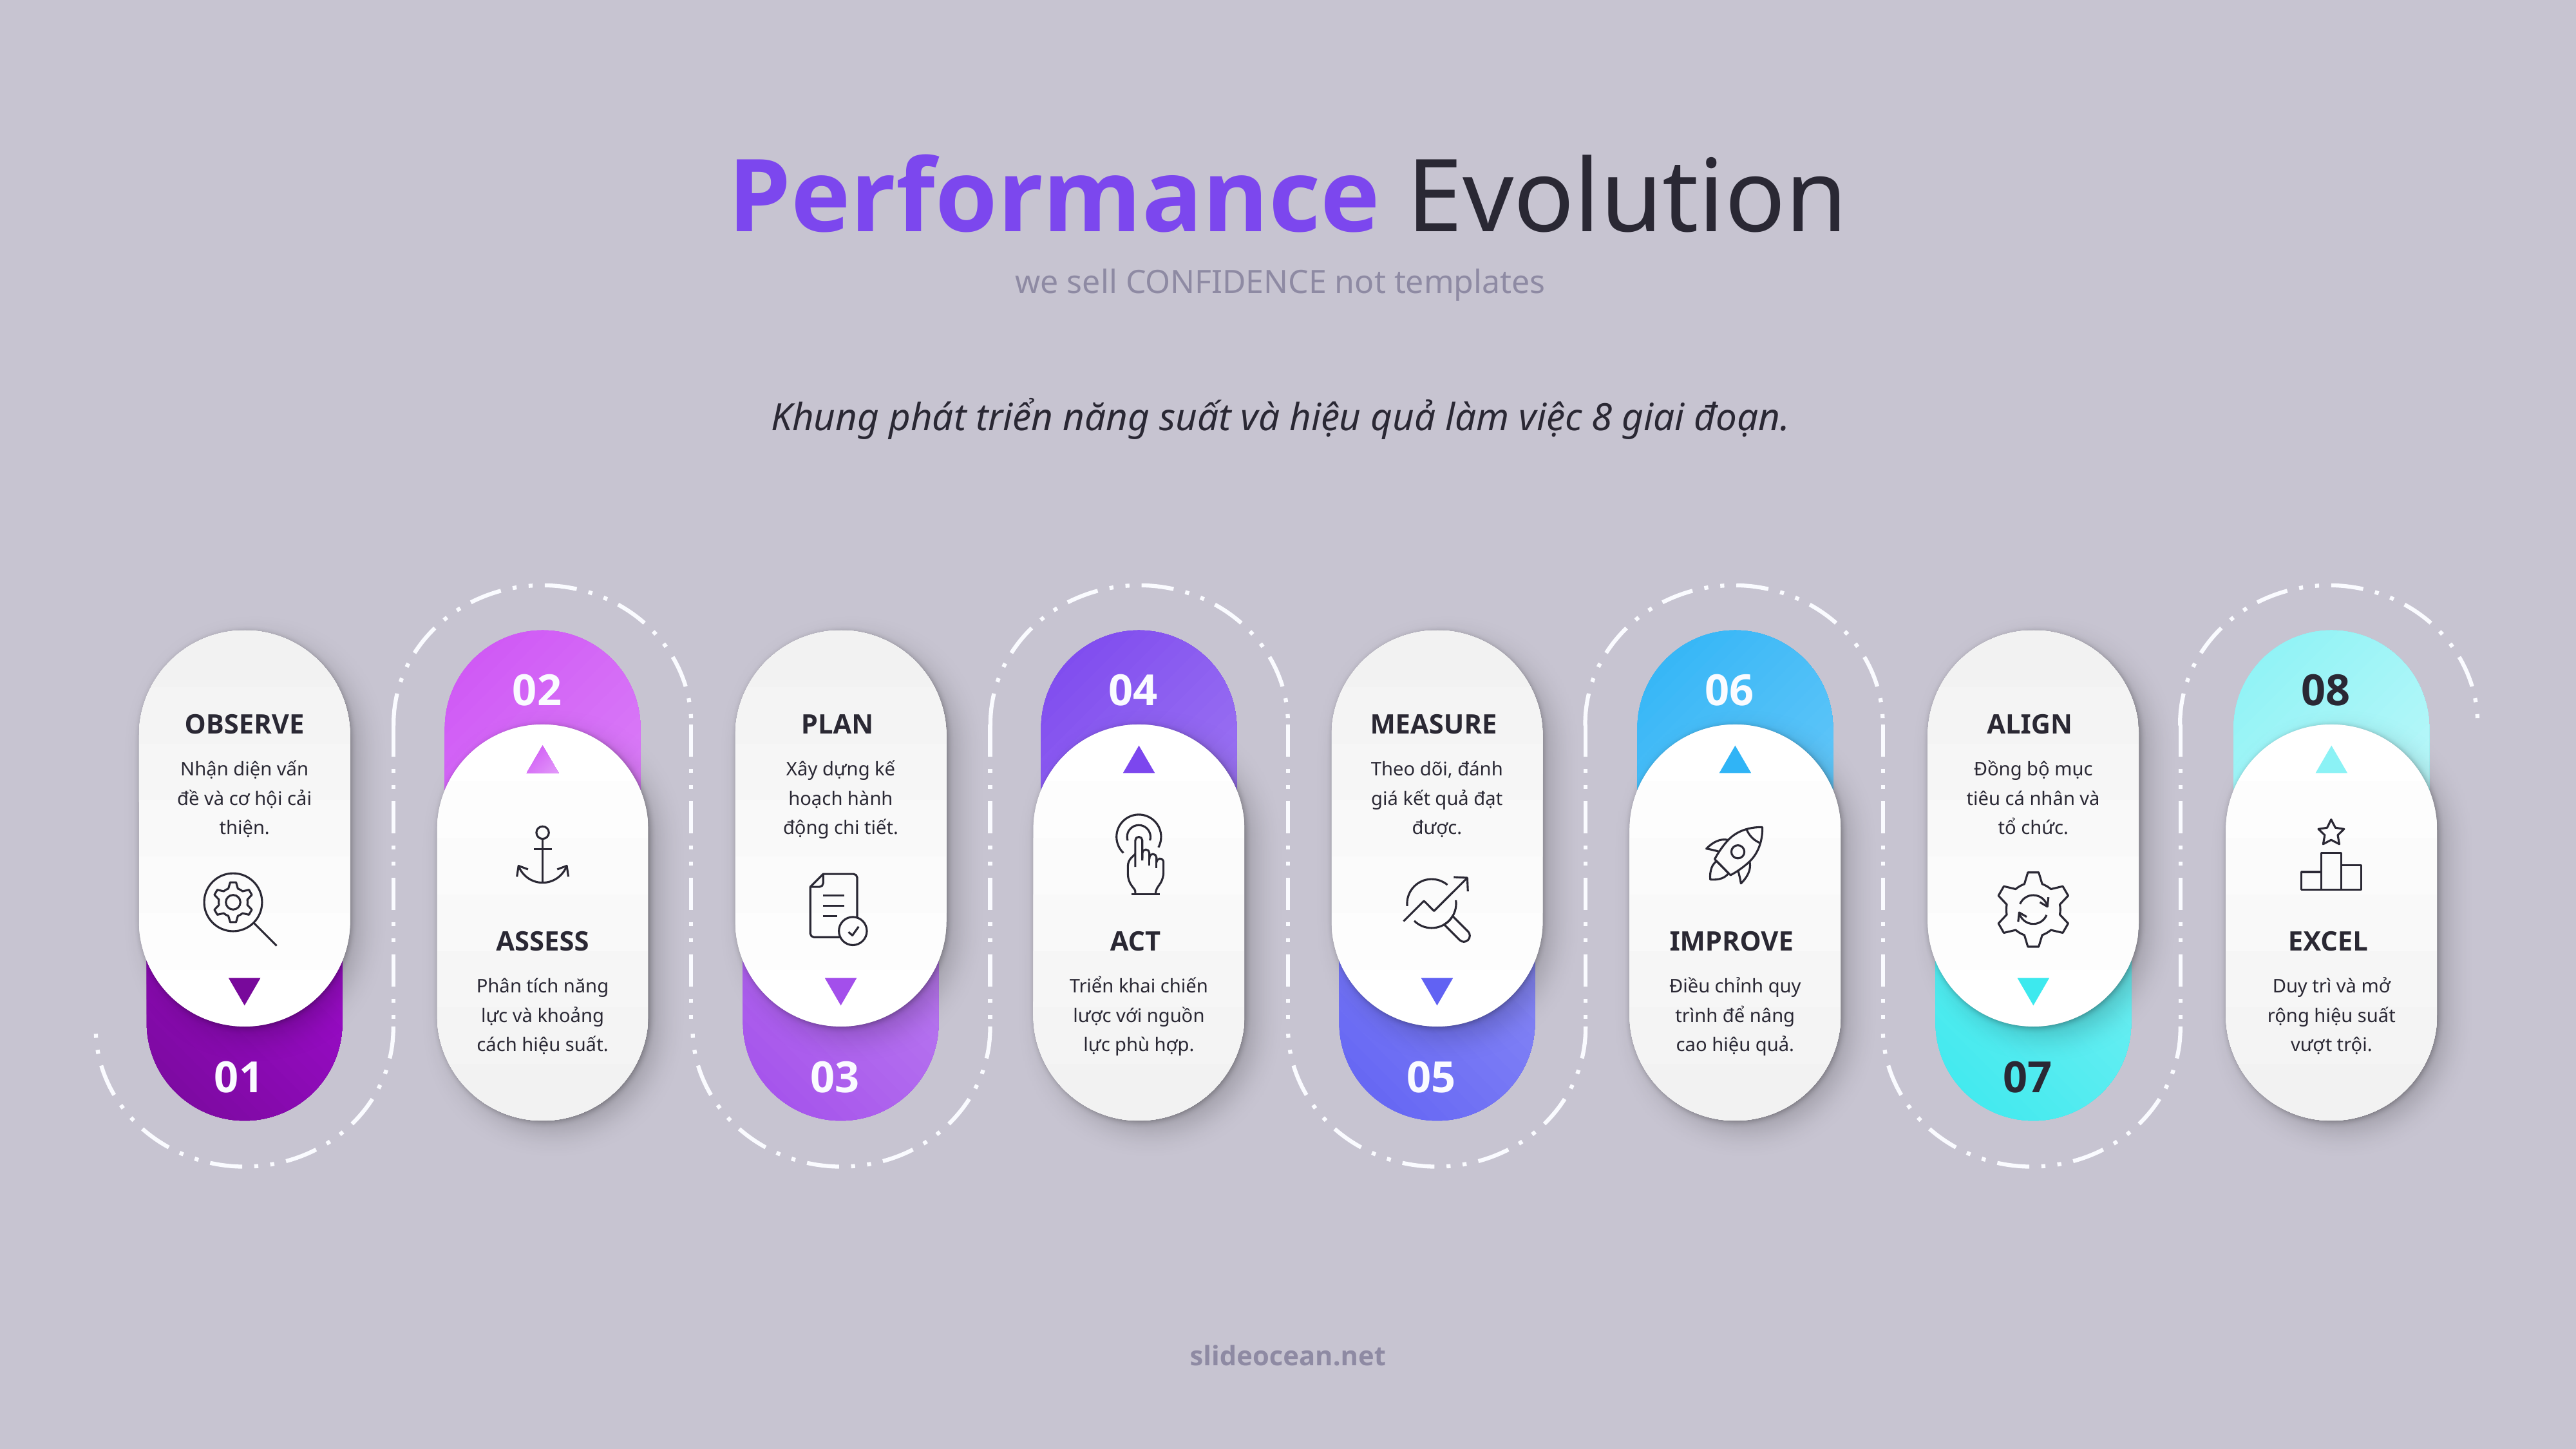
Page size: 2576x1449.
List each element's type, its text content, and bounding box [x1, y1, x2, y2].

text_box Khung phát triển năng suất và hiệu quả làm việc 8 giai đoạn. [761, 388, 1800, 443]
text_box Performance Evolution [718, 126, 1858, 257]
text_box slideocean.net [1180, 1334, 1396, 1376]
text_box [95, 585, 2478, 1167]
text_box we sell CONFIDENCE not templates [1005, 257, 1556, 305]
